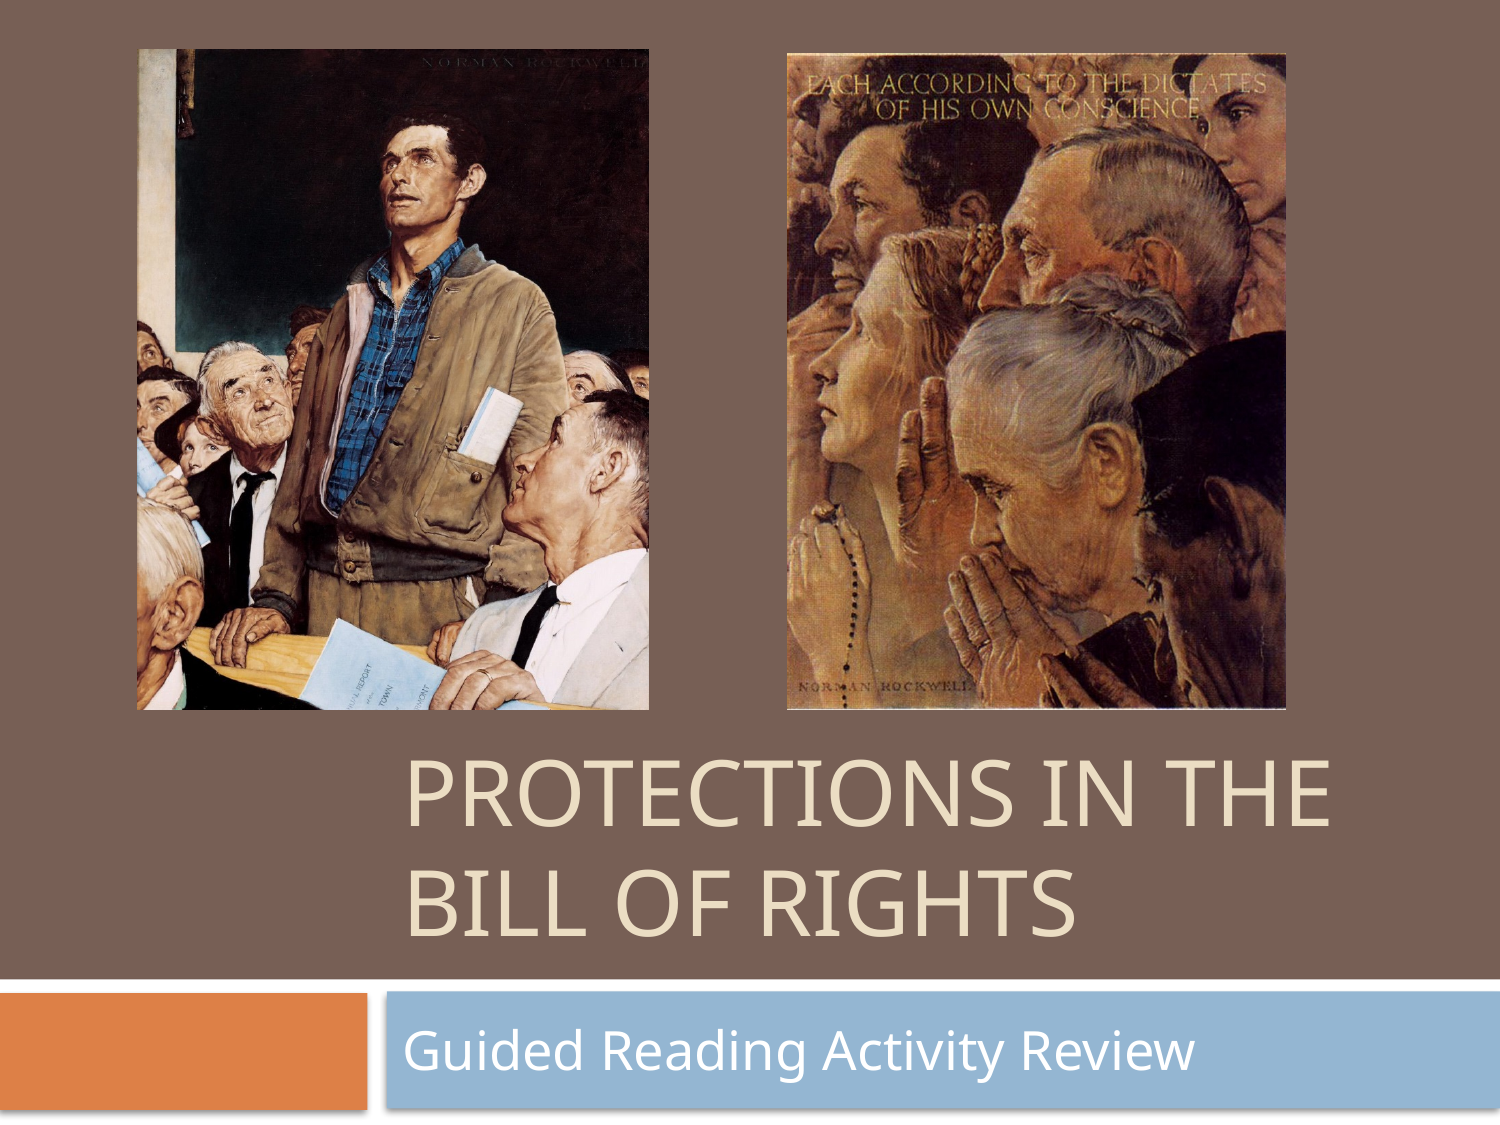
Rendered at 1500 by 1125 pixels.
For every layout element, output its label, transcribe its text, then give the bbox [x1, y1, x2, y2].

title Protections in the Bill of Rights [387, 662, 1450, 963]
picture [137, 49, 650, 710]
subtitle Guided Reading Activity Review [387, 992, 1488, 1105]
picture [787, 53, 1287, 710]
